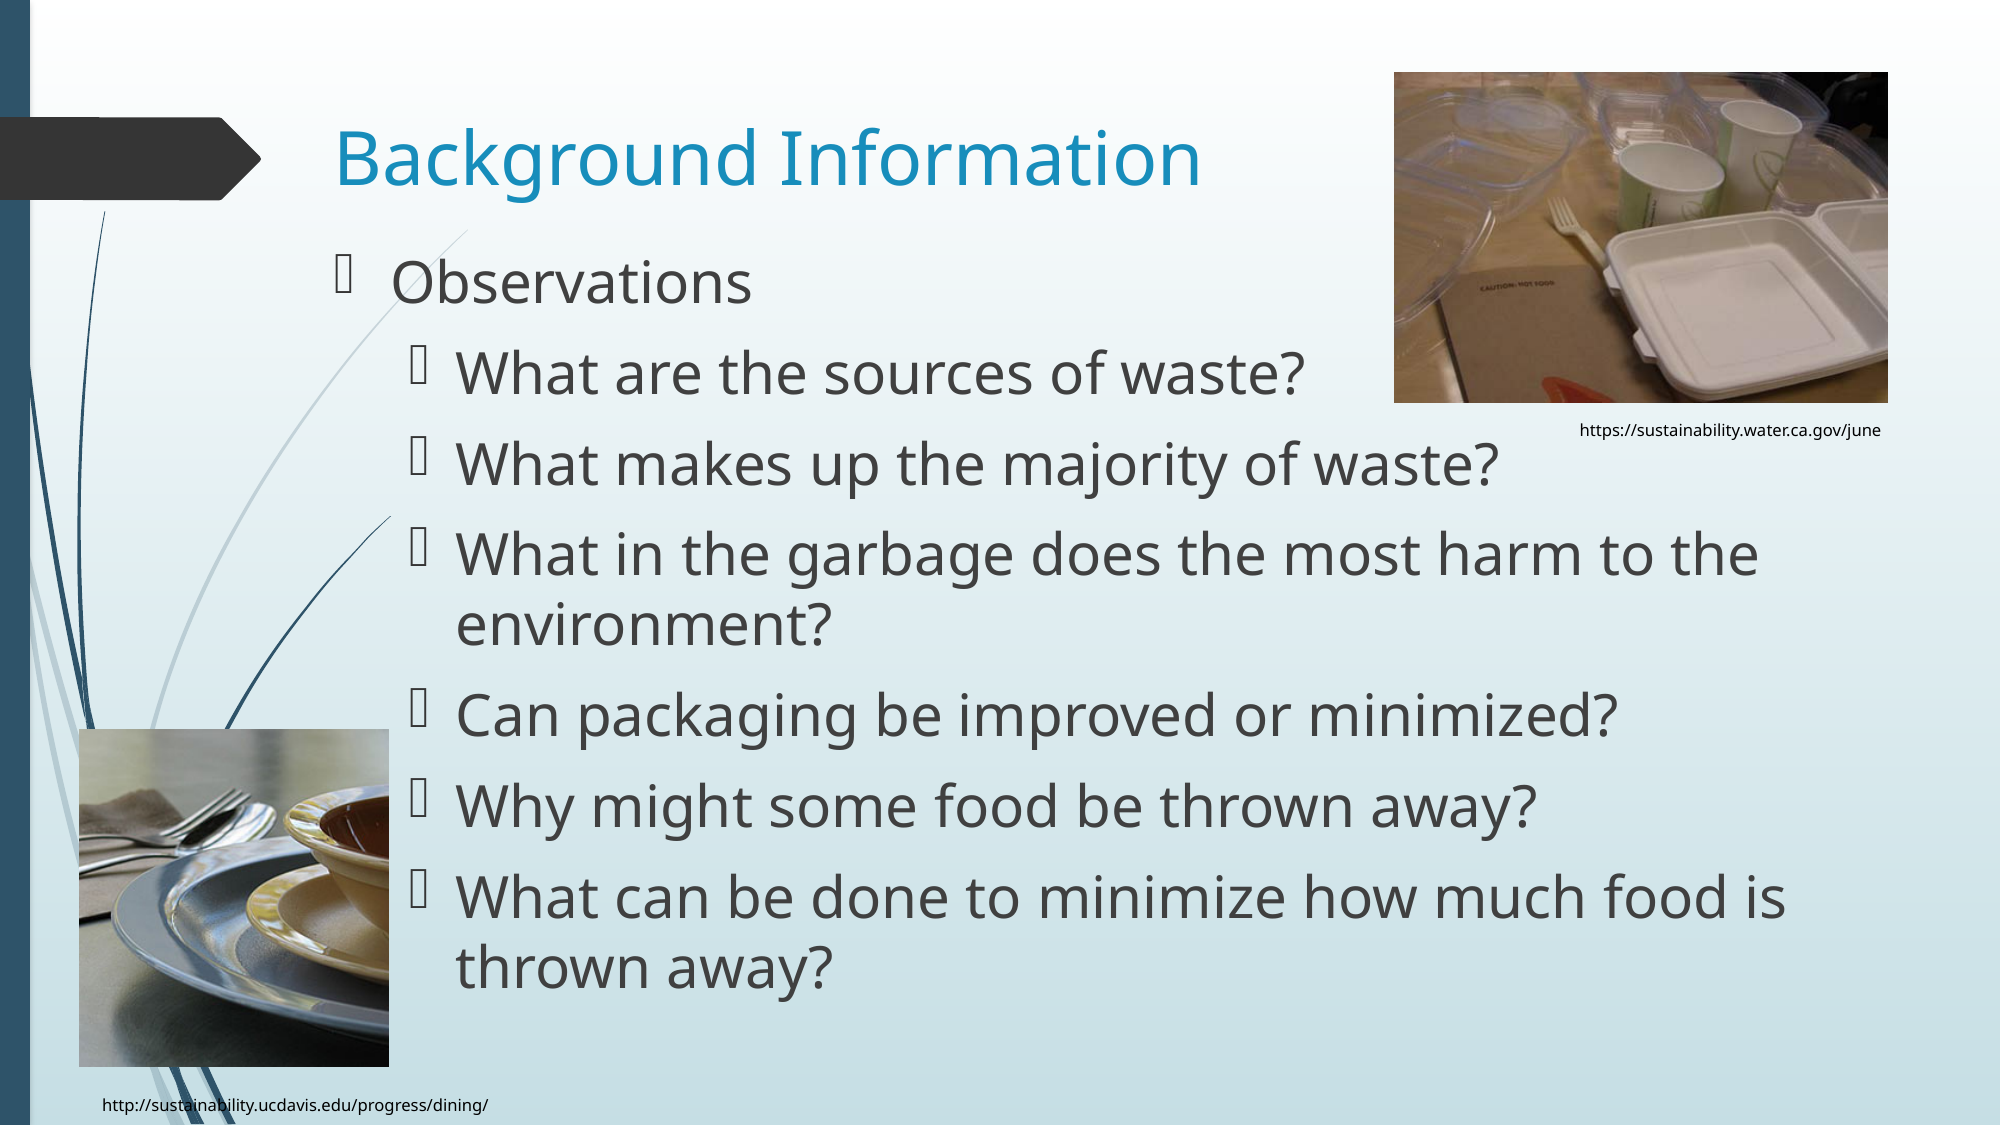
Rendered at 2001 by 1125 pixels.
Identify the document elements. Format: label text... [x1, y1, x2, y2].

text_box https://sustainability.water.ca.gov/june [1564, 412, 1897, 447]
list Observations What are the sources of waste? What makes up the majority of waste? What in the garbage does the most harm to the environment? Can packaging be improved or minimized? Why might some food be thrown away? What can be done to minimize how much food is thrown away? [318, 237, 1888, 970]
text_box http://sustainability.ucdavis.edu/progress/dining/ [87, 1087, 505, 1122]
picture [1393, 72, 1888, 403]
picture [79, 729, 389, 1068]
title Background Information [318, 102, 1389, 237]
